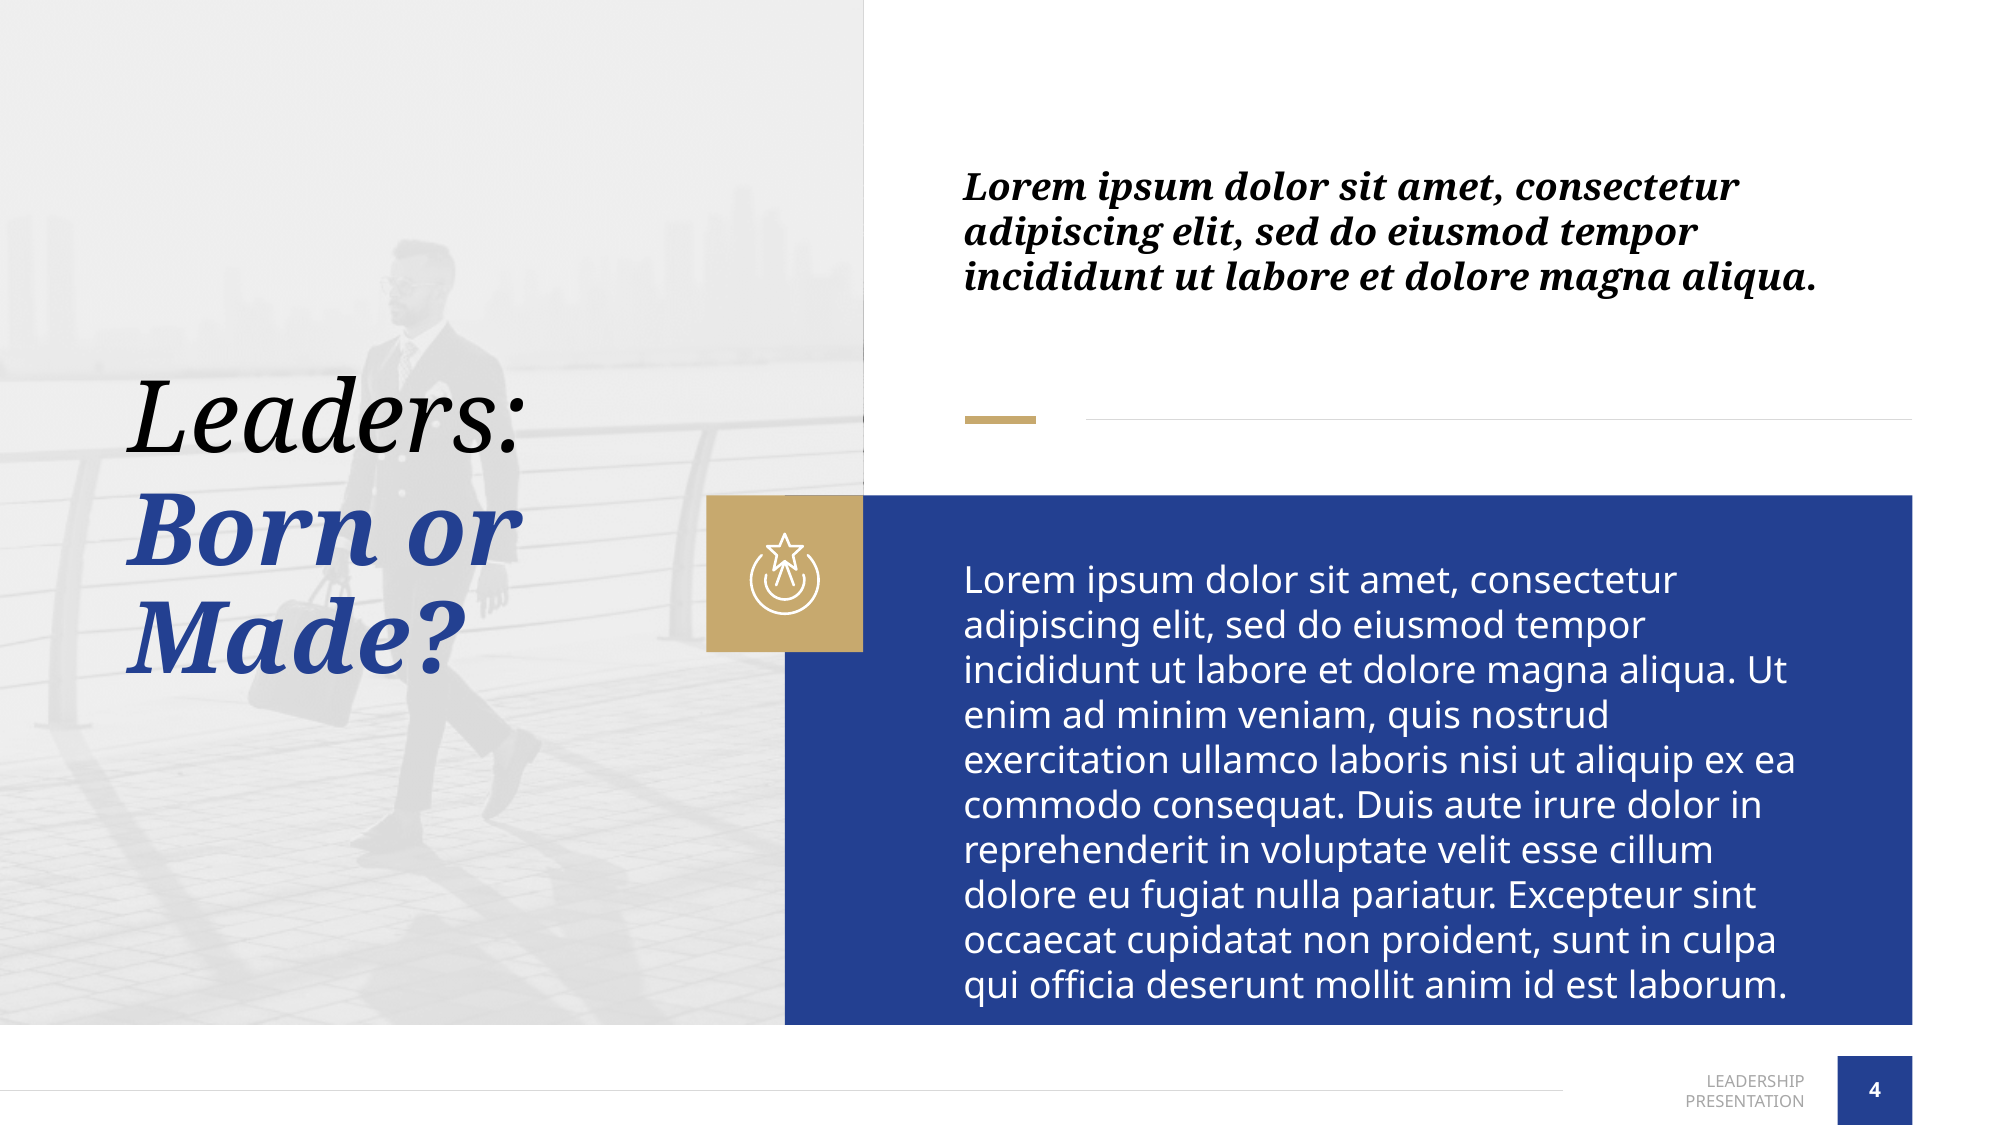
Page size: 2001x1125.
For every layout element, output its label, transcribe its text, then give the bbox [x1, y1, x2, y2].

picture [0, 0, 864, 1025]
text_box Lorem ipsum dolor sit amet, consectetur adipiscing elit, sed do eiusmod tempor incididunt ut labore et dolore magna aliqua. Ut enim ad minim veniam, quis nostrud exercitation ullamco laboris nisi ut aliquip ex ea commodo consequat. Duis aute irure dolor in reprehenderit in voluptate velit esse cillum dolore eu fugiat nulla pariatur. Excepteur sint occaecat cupidatat non proident, sunt in culpa qui officia deserunt mollit anim id est laborum. [963, 555, 1827, 1006]
text_box [784, 494, 1913, 1026]
text_box Lorem ipsum dolor sit amet, consectetur adipiscing elit, sed do eiusmod tempor incididunt ut labore et dolore magna aliqua. [963, 162, 1827, 298]
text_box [750, 533, 819, 614]
